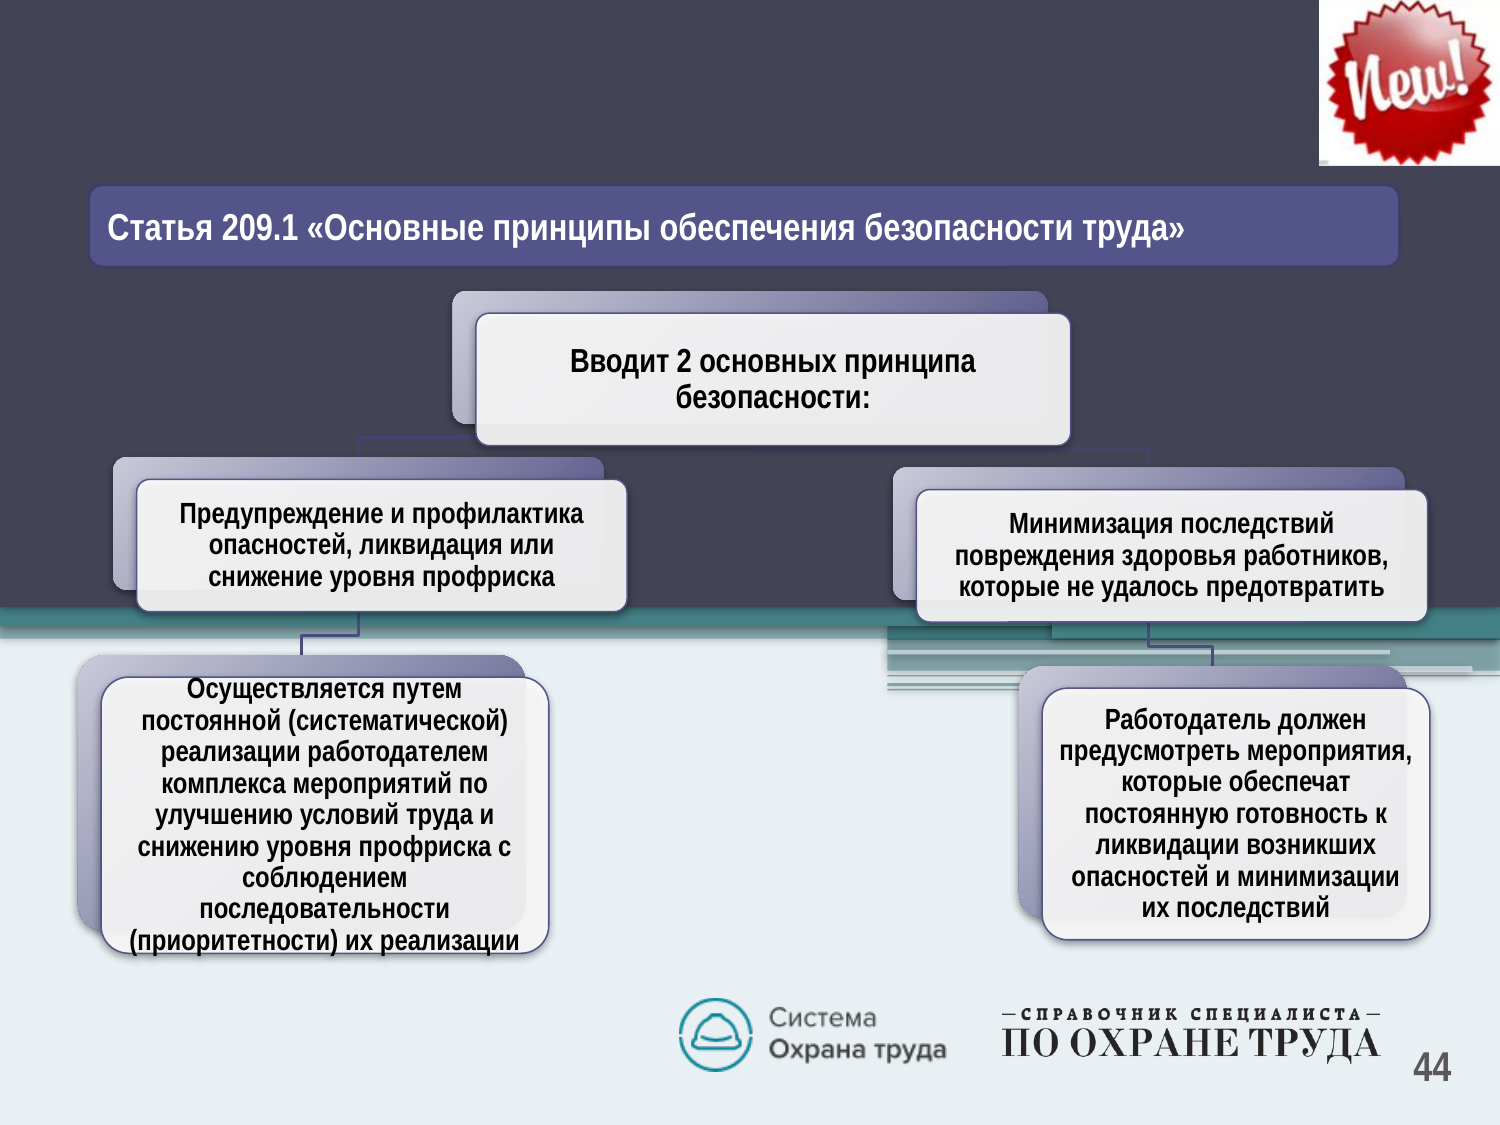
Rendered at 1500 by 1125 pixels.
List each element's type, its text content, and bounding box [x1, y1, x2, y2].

picture [1002, 1008, 1381, 1065]
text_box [76, 290, 1448, 977]
text_box 44 [1116, 1034, 1467, 1095]
picture [678, 997, 947, 1072]
picture [1318, 0, 1500, 167]
text_box Статья 209.1 «Основные принципы обеспечения безопасности труда» [86, 182, 1402, 269]
